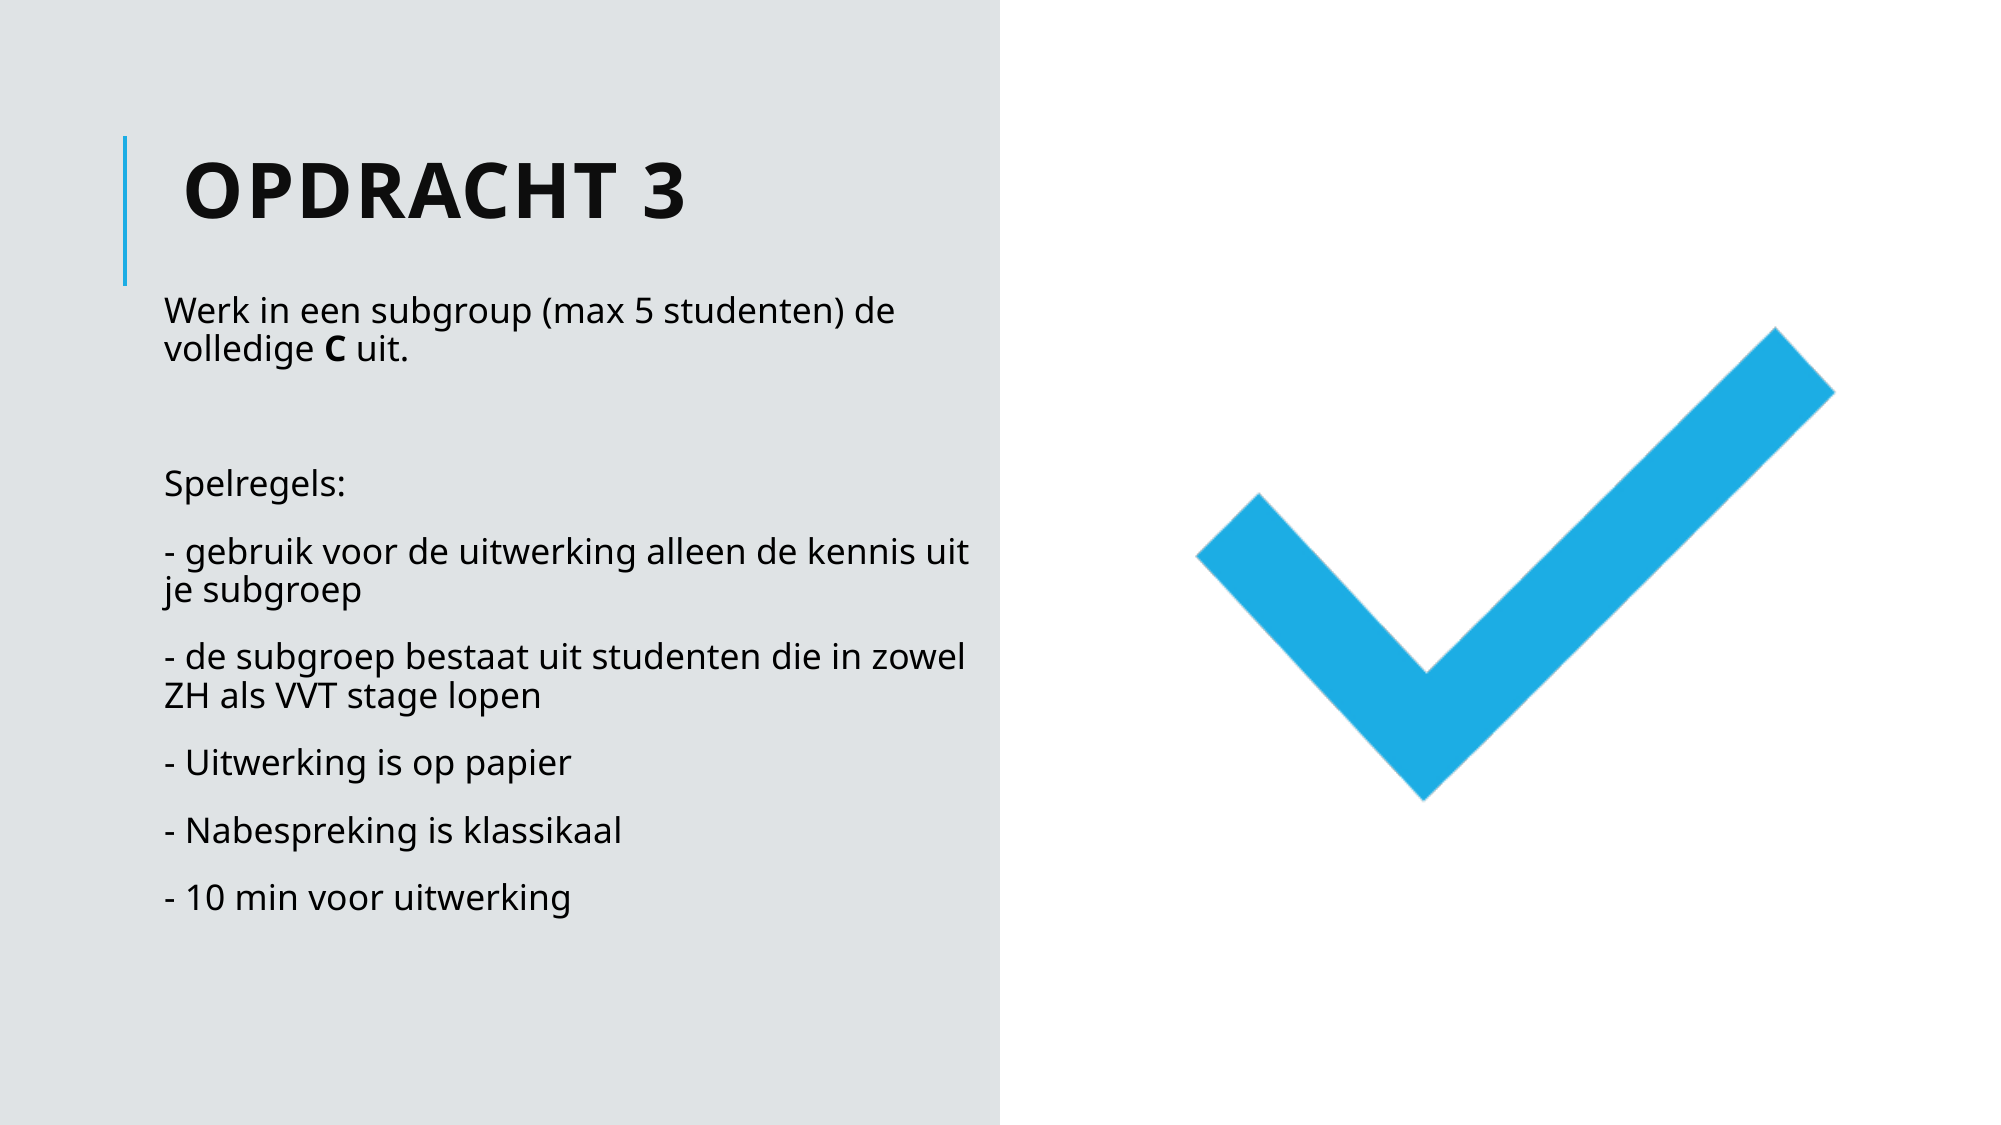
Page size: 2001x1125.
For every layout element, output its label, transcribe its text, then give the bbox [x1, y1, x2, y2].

title Opdracht 3 [168, 152, 888, 242]
list Werk in een subgroup (max 5 studenten) de volledige C uit. Spelregels: - gebruik voor de uitwerking alleen de kennis uit je subgroep - de subgroep bestaat uit studenten die in zowel ZH als VVT stage lopen - Uitwerking is op papier - Nabespreking is klassikaal - 10 min voor uitwerking [141, 285, 982, 1067]
text_box [0, 0, 1001, 1125]
picture [1189, 220, 1843, 906]
